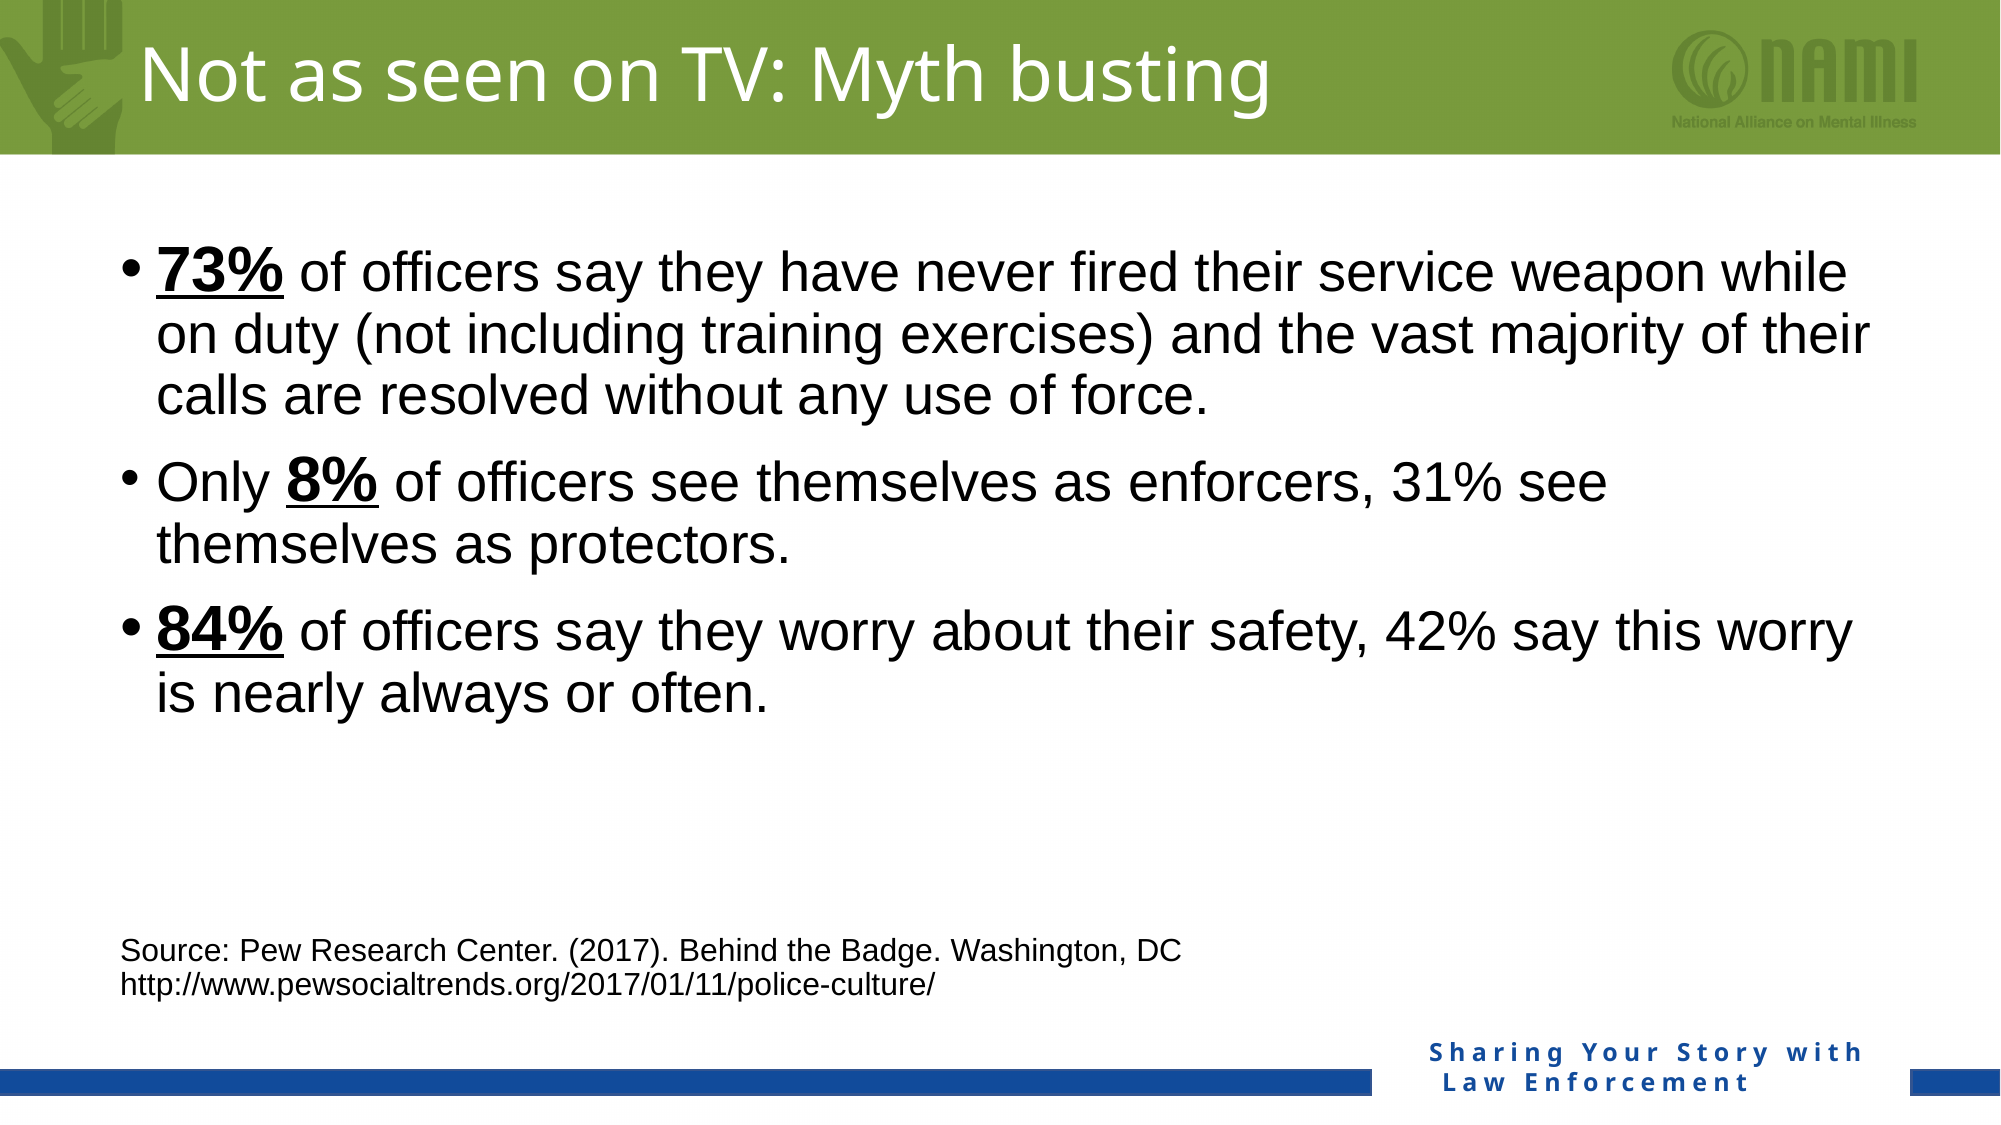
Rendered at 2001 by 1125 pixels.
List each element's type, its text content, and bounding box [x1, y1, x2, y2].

footer Sharing Your Story with Law Enforcement [1391, 1036, 1913, 1097]
title Not as seen on TV: Myth busting [123, 0, 1914, 155]
list 73% of officers say they have never fired their service weapon while on duty (not including training exercises) and the vast majority of their calls are resolved without any use of force. Only 8% of officers see themselves as enforcers, 31% see themselves as protectors. 84% of officers say they worry about their safety, 42% say this worry is nearly always or often. Source: Pew Research Center. (2017). Behind the Badge. Washington, DC http://www.pewsocialtrends.org/2017/01/11/police-culture/ [105, 229, 1895, 1014]
picture [0, 0, 2001, 1125]
